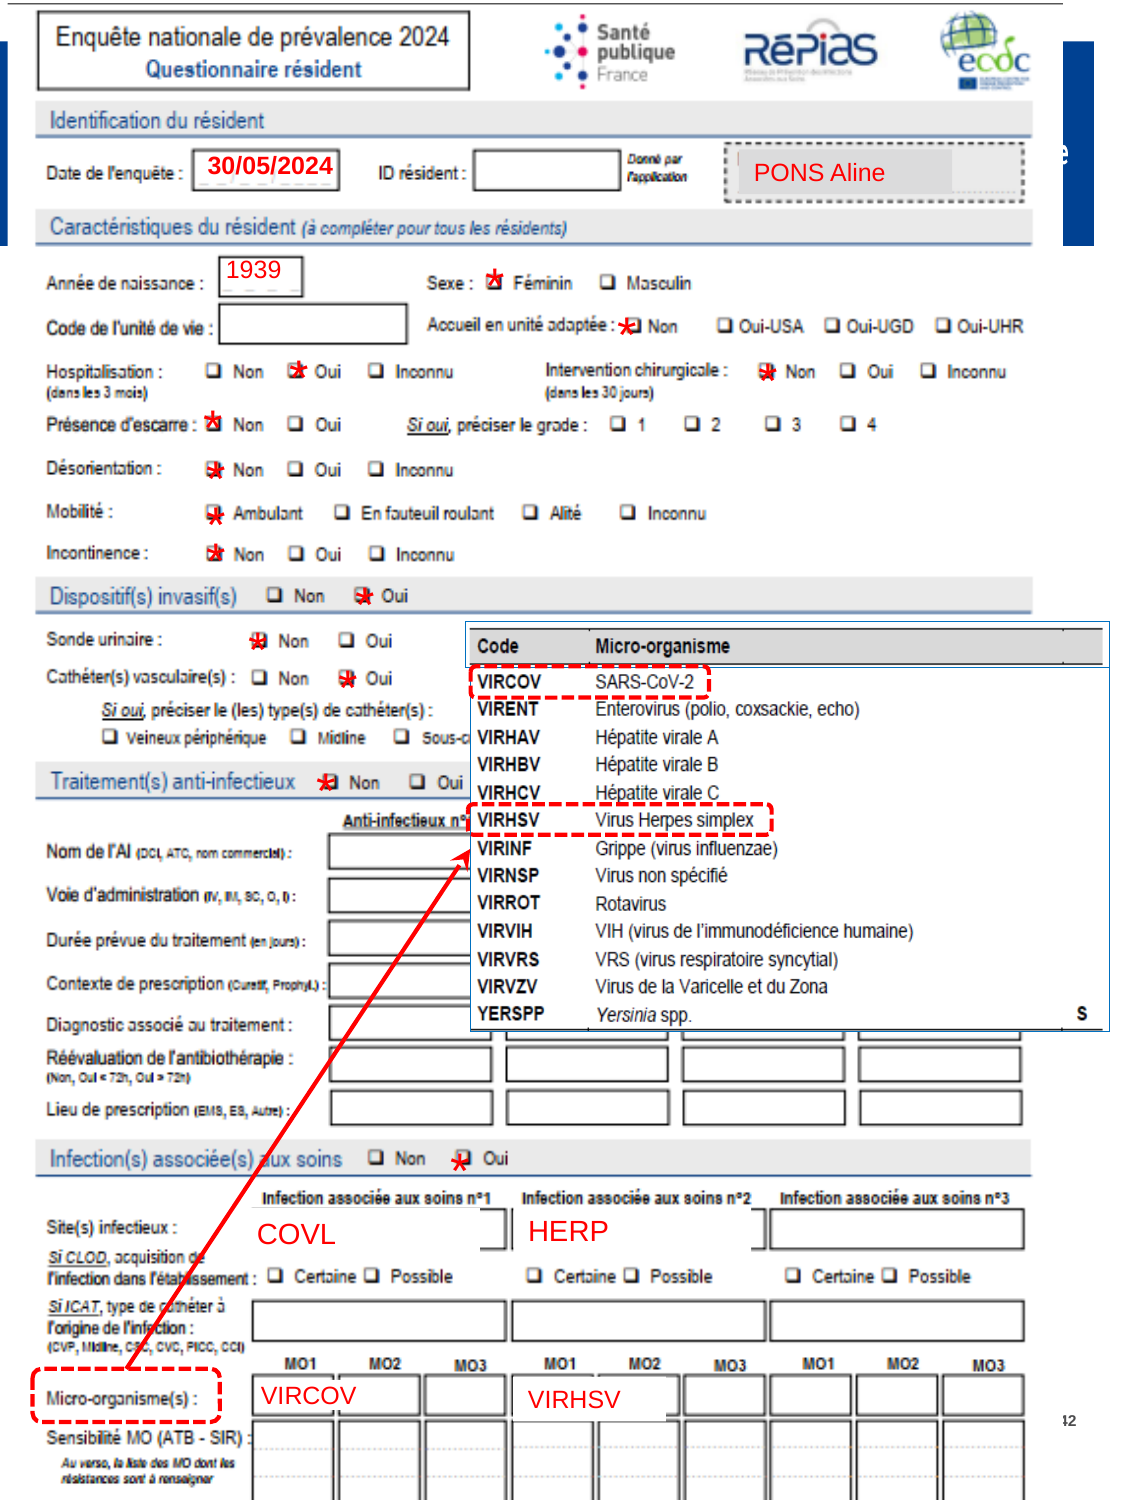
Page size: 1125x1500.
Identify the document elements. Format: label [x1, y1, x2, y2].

picture [7, 3, 1068, 1500]
text_box [465, 621, 1110, 1032]
text_box [125, 848, 471, 1370]
